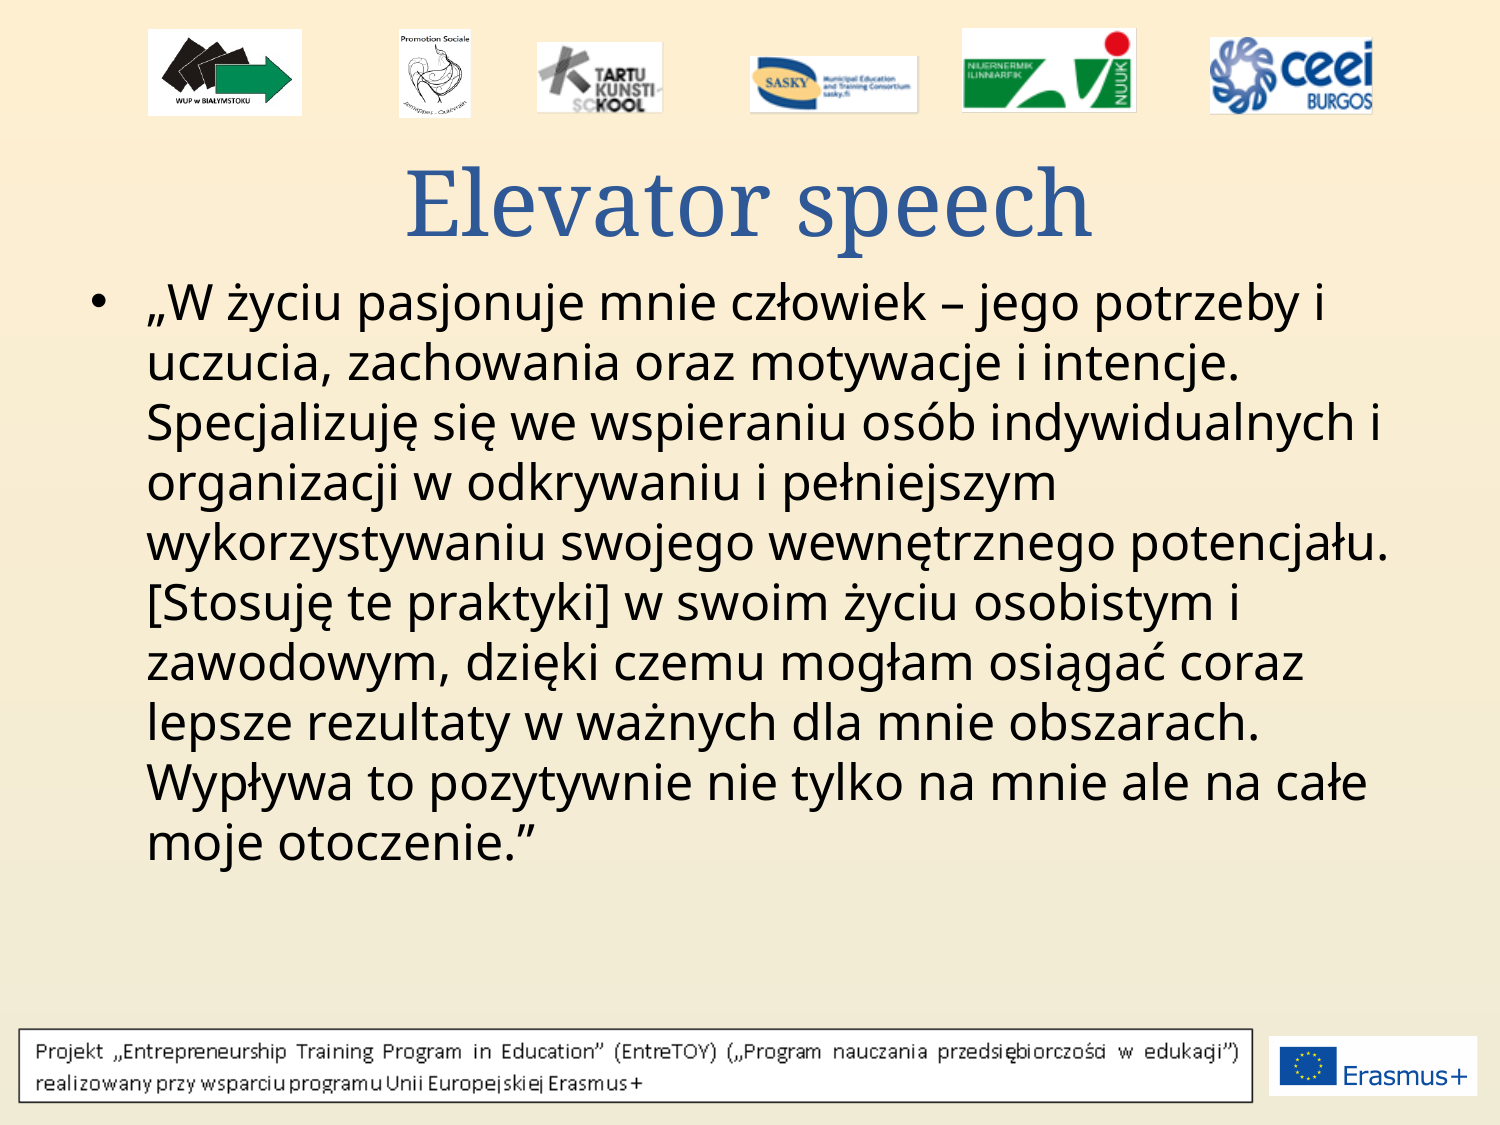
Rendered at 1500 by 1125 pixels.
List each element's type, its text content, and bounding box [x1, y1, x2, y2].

picture [399, 29, 471, 118]
picture [750, 56, 921, 116]
picture [537, 42, 668, 118]
picture [962, 28, 1140, 116]
title Elevator speech [75, 125, 1425, 262]
list „W życiu pasjonuje mnie człowiek – jego potrzeby i uczucia, zachowania oraz motywacje i intencje. Specjalizuję się we wspieraniu osób indywidualnych i organizacji w odkrywaniu i pełniejszym wykorzystywaniu swojego wewnętrznego potencjału. [Stosuję te praktyki] w swoim życiu osobistym i zawodowym, dzięki czemu mogłam osiągać coraz lepsze rezultaty w ważnych dla mnie obszarach. Wypływa to pozytywnie nie tylko na mnie ale na całe moje otoczenie.” [75, 262, 1425, 1005]
picture [148, 29, 302, 116]
picture [17, 1027, 1255, 1105]
picture [1210, 37, 1374, 116]
